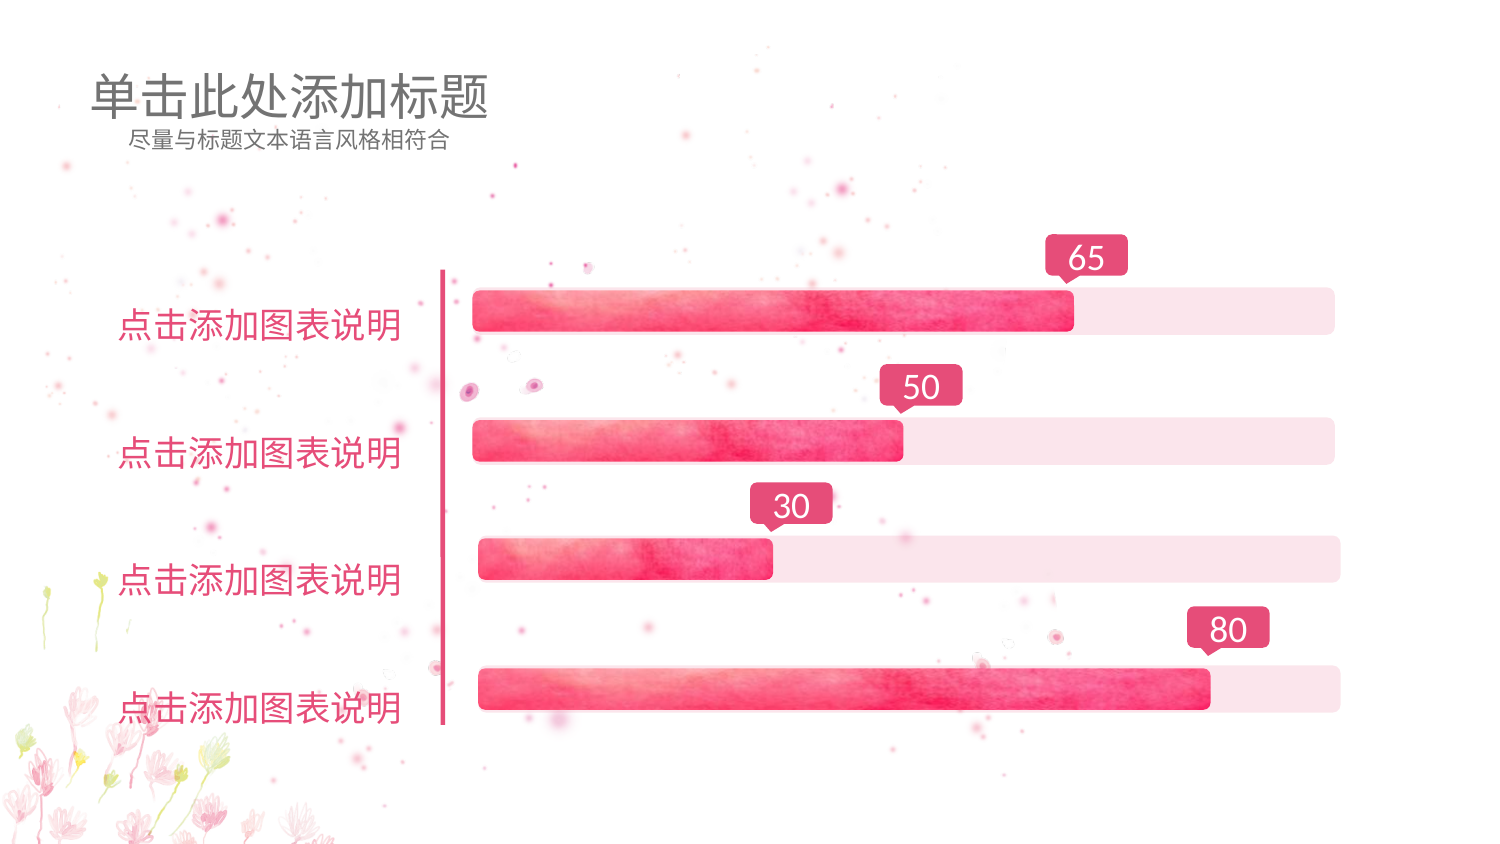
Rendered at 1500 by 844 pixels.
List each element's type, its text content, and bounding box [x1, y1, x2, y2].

text_box [478, 665, 1341, 713]
text_box [472, 287, 1335, 335]
text_box 50 [879, 364, 963, 414]
text_box [472, 420, 904, 462]
text_box [478, 668, 1211, 710]
text_box 单击此处添加标题 尽量与标题文本语言风格相符合 [41, 58, 538, 161]
picture [0, 0, 1423, 844]
text_box 80 [1187, 606, 1270, 656]
text_box 65 [1045, 234, 1128, 284]
text_box [478, 538, 774, 580]
text_box 30 [750, 482, 833, 533]
text_box [478, 535, 1341, 583]
text_box 点击添加图表说明 点击添加图表说明 点击添加图表说明 点击添加图表说明 [76, 210, 443, 736]
text_box [472, 417, 1335, 465]
text_box [472, 290, 1075, 332]
